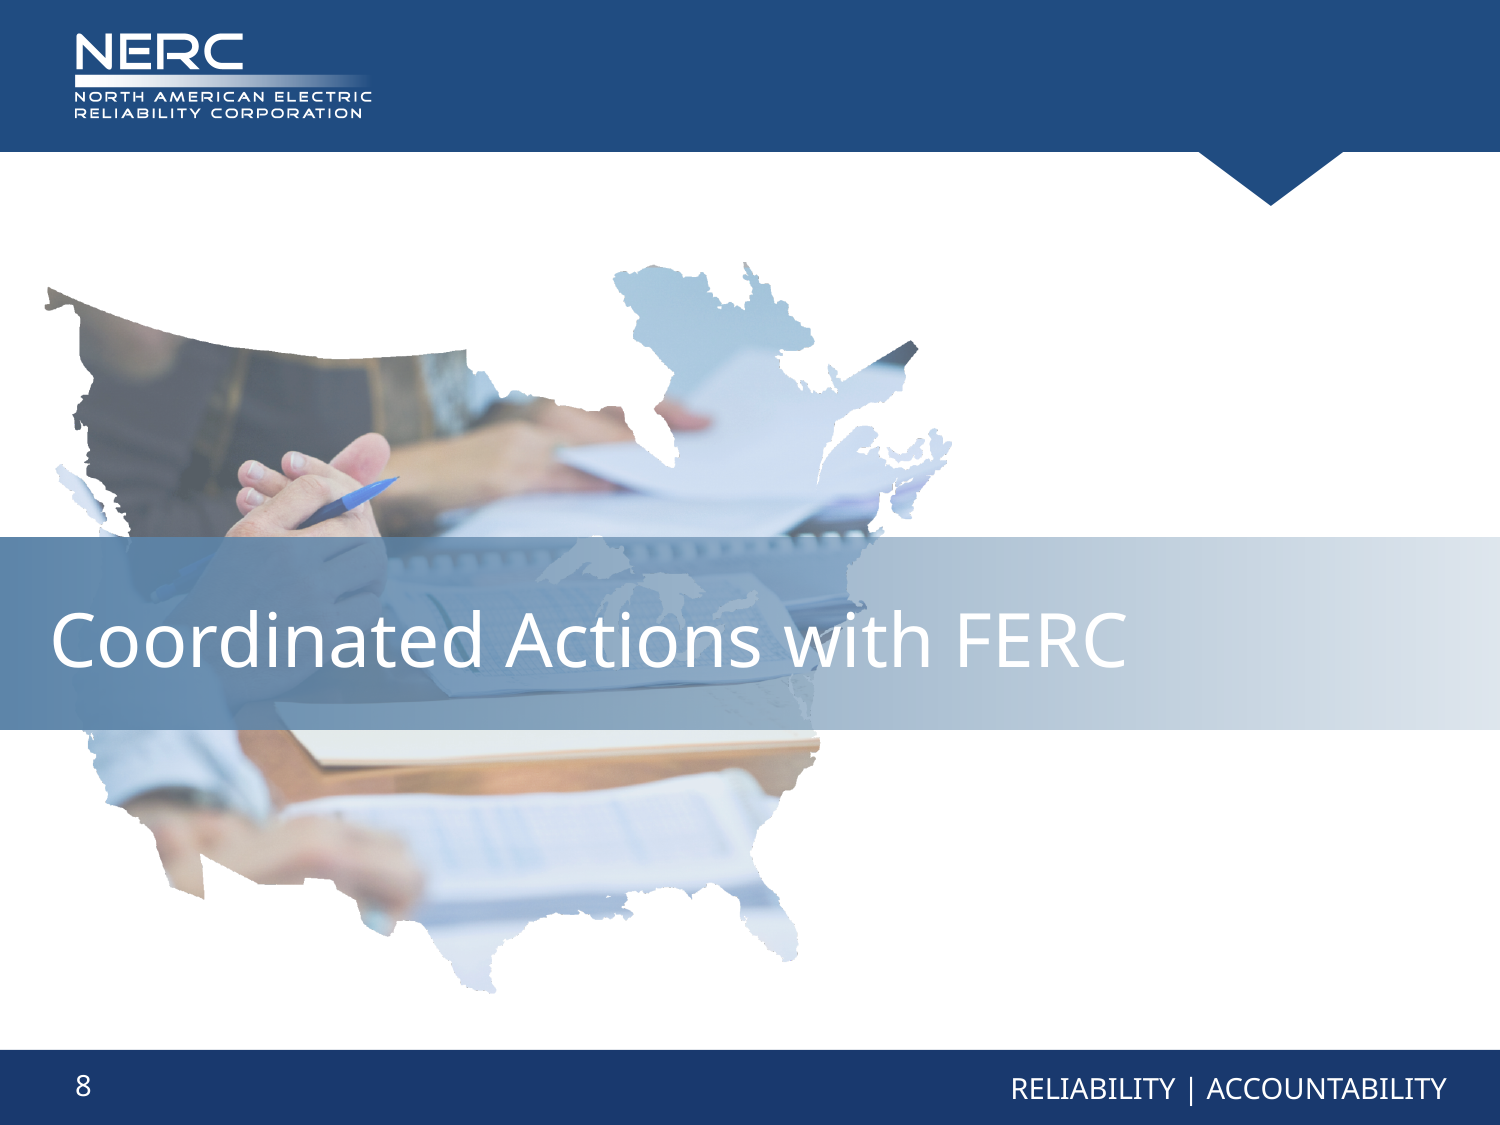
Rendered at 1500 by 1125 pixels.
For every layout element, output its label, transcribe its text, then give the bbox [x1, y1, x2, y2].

text_box Coordinated Actions with FERC [969, 575, 1463, 690]
text_box [969, 537, 1500, 730]
picture [0, 0, 1500, 206]
picture [0, 262, 965, 1006]
